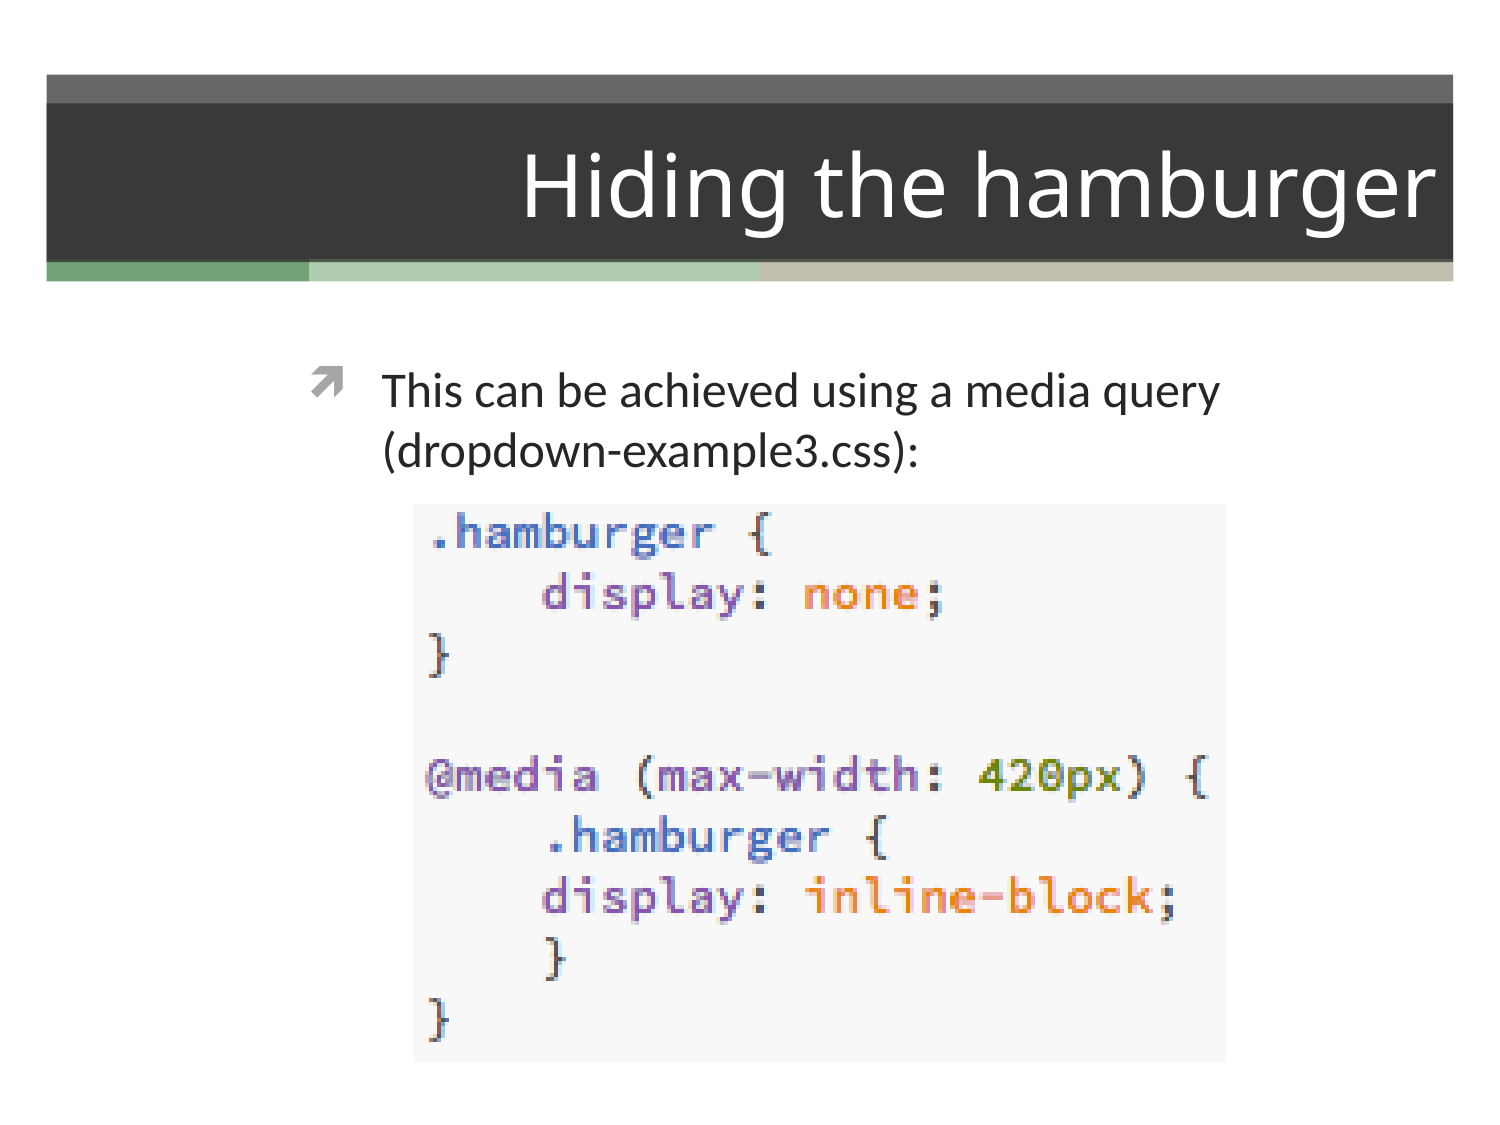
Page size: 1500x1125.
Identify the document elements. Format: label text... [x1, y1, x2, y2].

title Hiding the hamburger [46, 103, 1454, 263]
picture [412, 504, 1226, 1064]
list This can be achieved using a media query (dropdown-example3.css): [292, 350, 1454, 1005]
